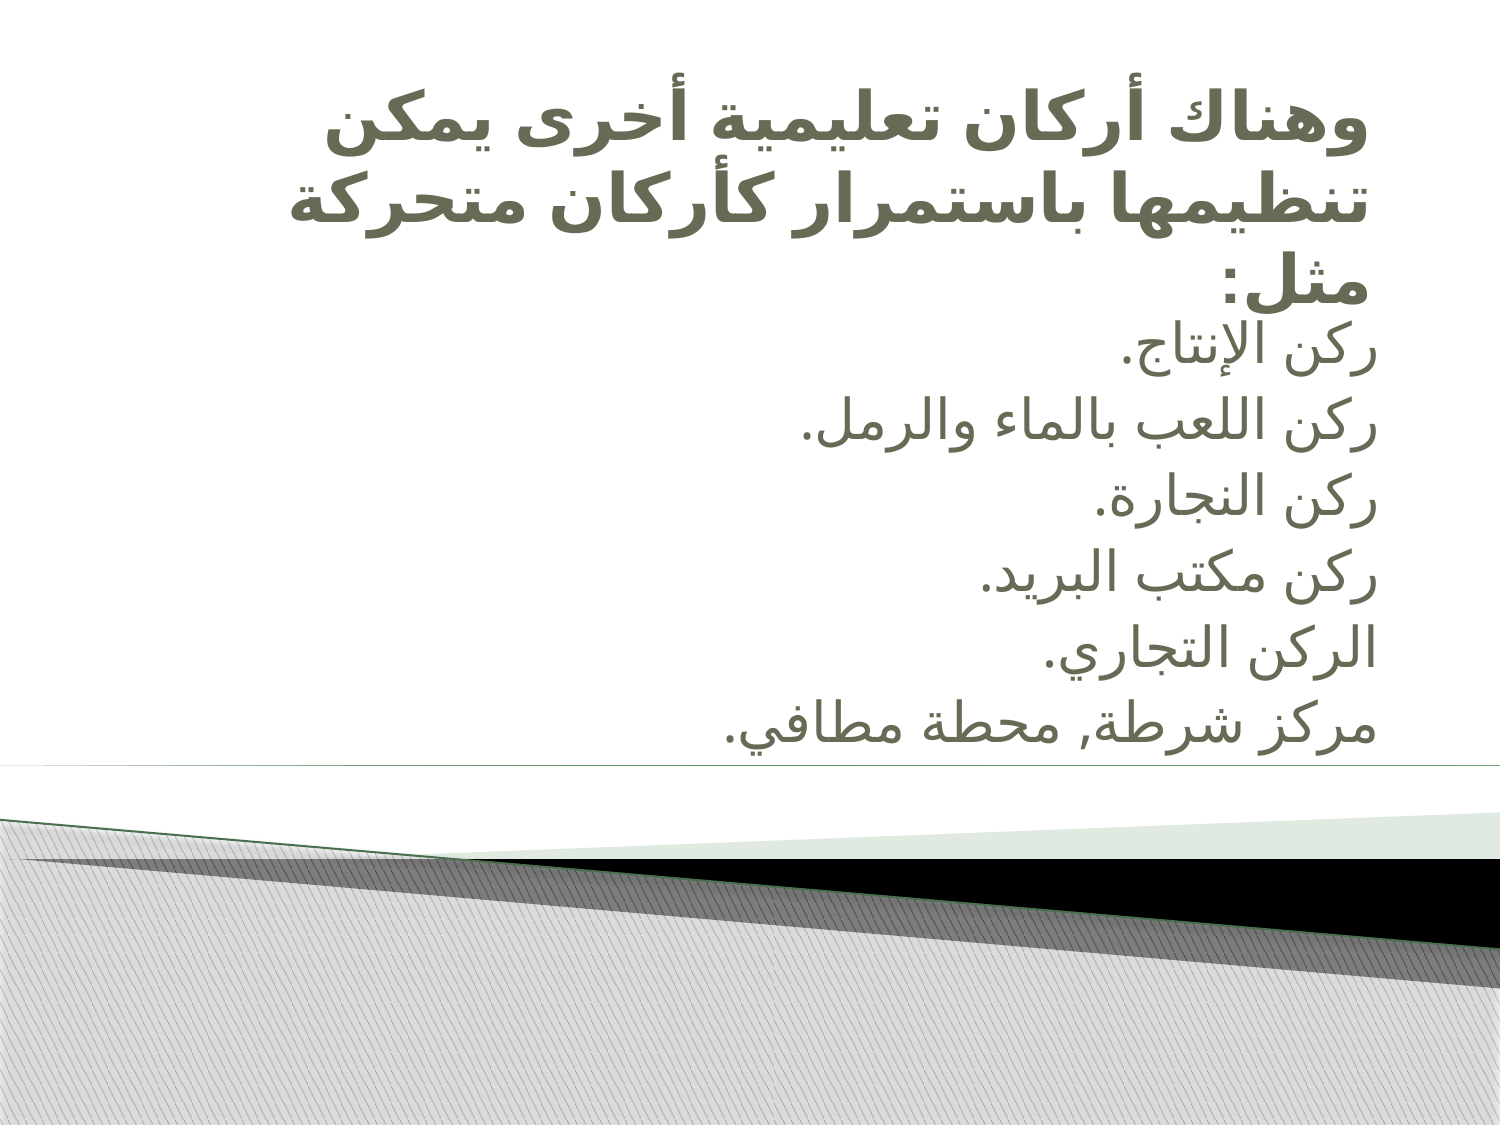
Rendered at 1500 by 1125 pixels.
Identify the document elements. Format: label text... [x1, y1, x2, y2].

subtitle ركن الإنتاج. ركن اللعب بالماء والرمل. ركن النجارة. ركن مكتب البريد. الركن التجاري. مركز شرطة, محطة مطافي. [112, 299, 1388, 838]
title وهناك أركان تعليمية أخرى يمكن تنظيمها باستمرار كأركان متحركة مثل: [112, 62, 1388, 299]
picture [5, 859, 1500, 989]
